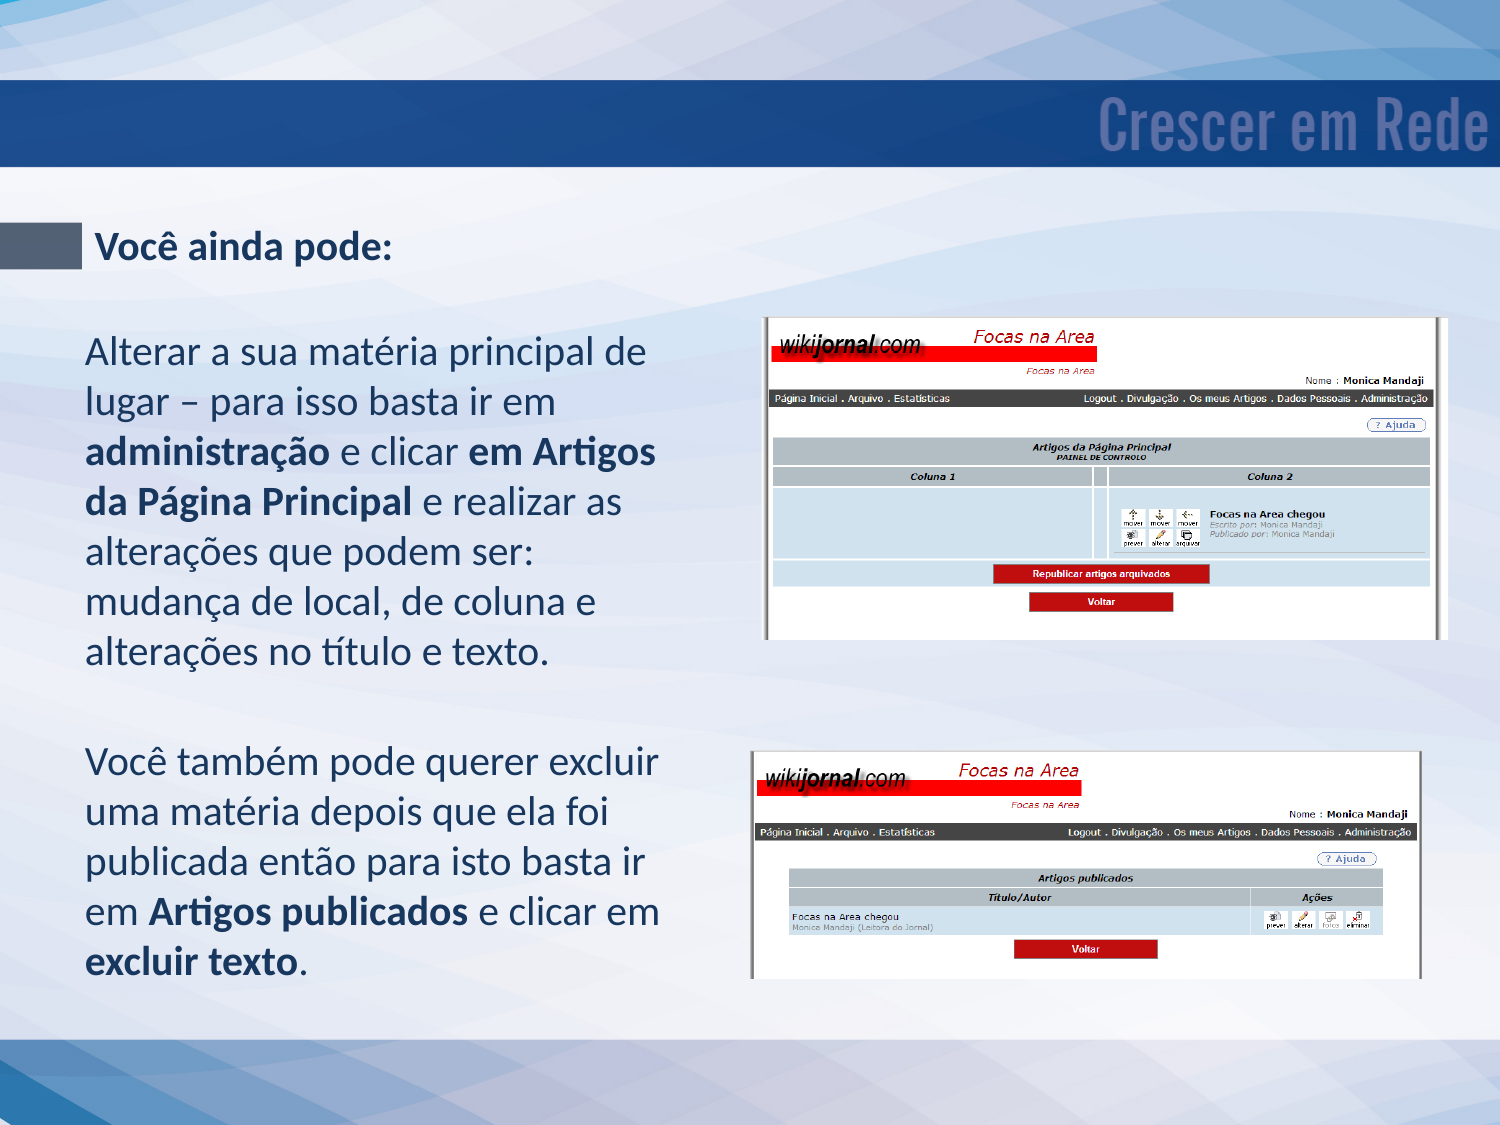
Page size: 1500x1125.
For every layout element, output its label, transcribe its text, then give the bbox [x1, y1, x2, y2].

text_box Você também pode querer excluir uma matéria depois que ela foi publicada então para isto basta ir em Artigos publicados e clicar em excluir texto. [70, 726, 704, 1042]
text_box Você ainda pode: [70, 210, 1418, 349]
text_box Alterar a sua matéria principal de lugar – para isso basta ir em administração e clicar em Artigos da Página Principal e realizar as alterações que podem ser: mudança de local, de coluna e alterações no título e texto. [70, 316, 715, 732]
picture [0, 0, 1500, 1125]
text_box [0, 220, 70, 272]
